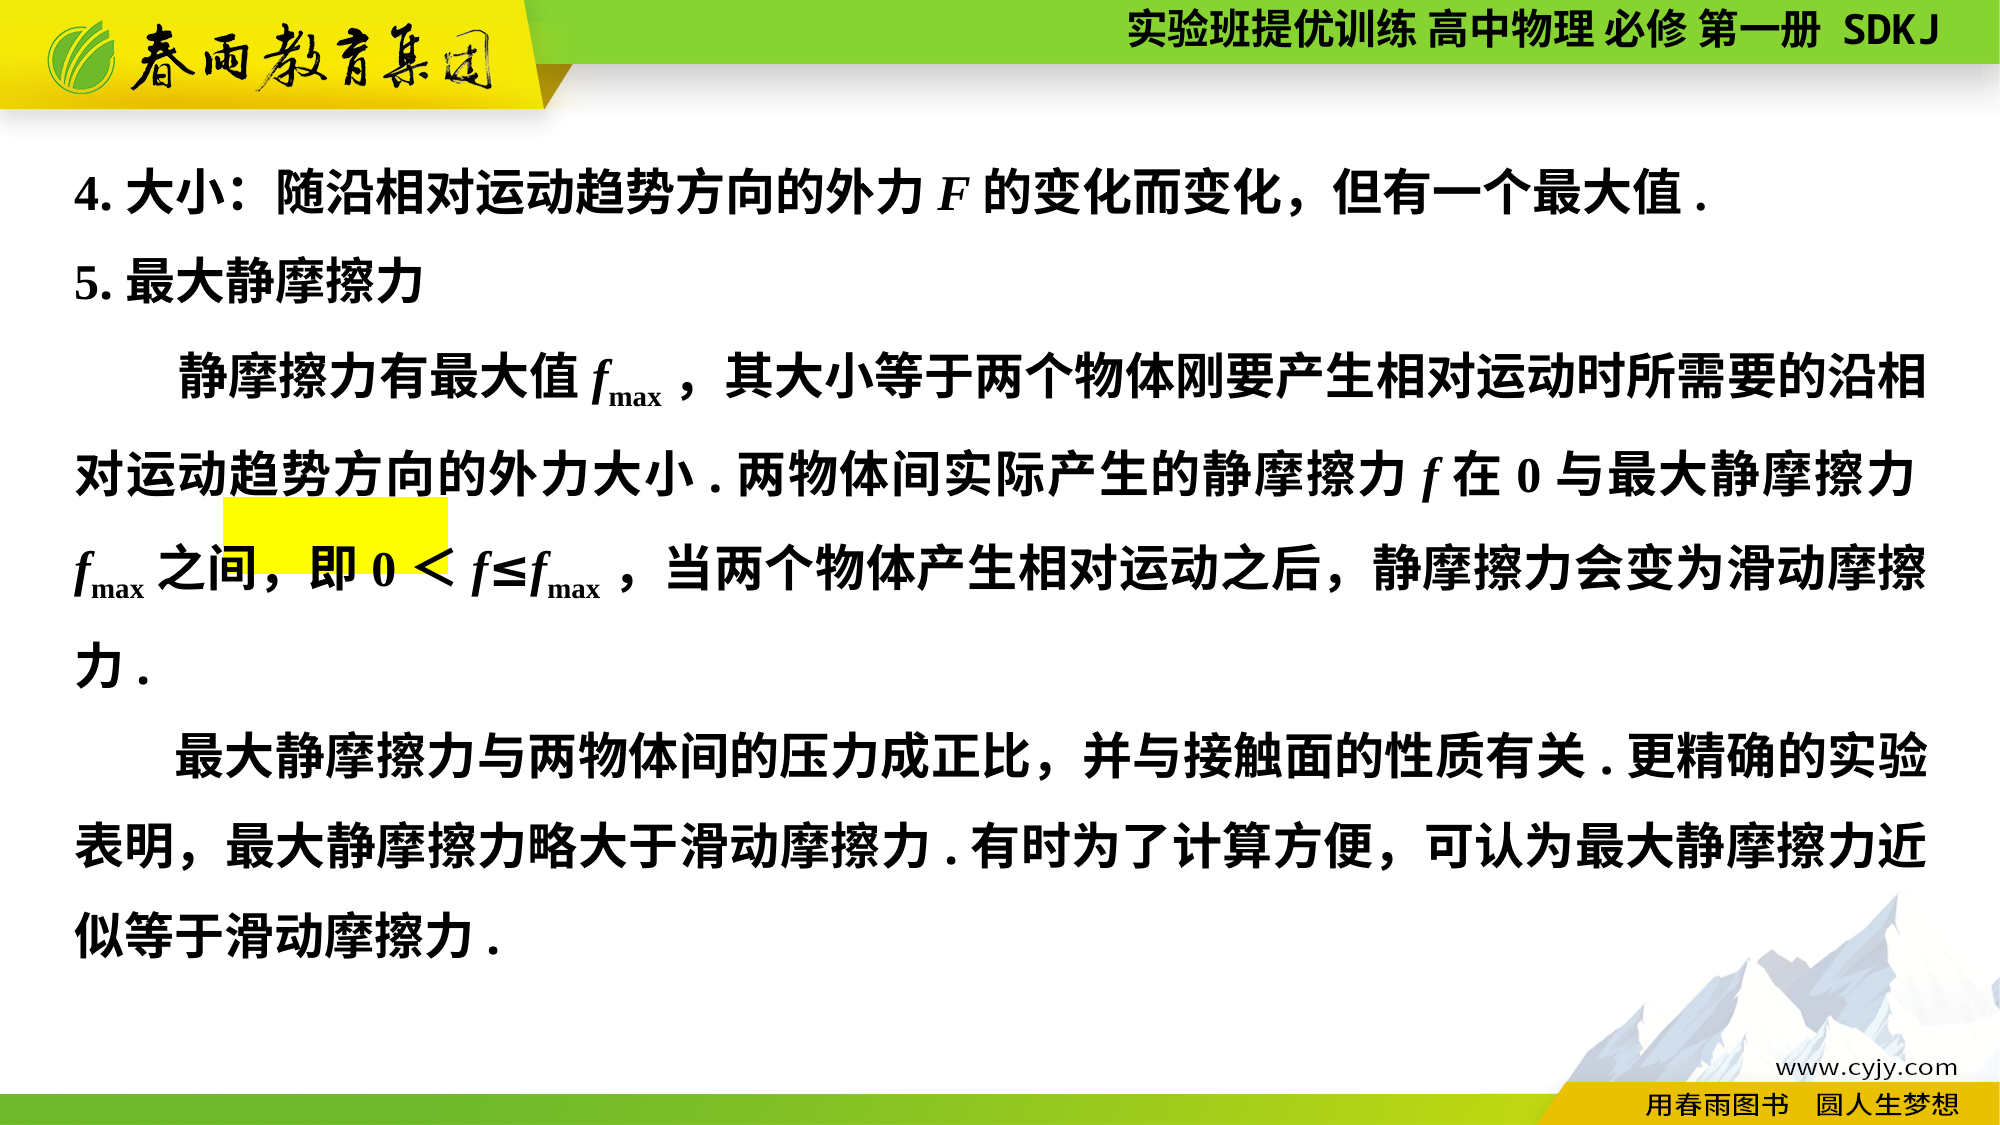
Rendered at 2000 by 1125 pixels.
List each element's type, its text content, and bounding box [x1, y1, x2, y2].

list 4.大小：随沿相对运动趋势方向的外力F的变化而变化，但有一个最大值. 5.最大静摩擦力 静摩擦力有最大值fmax，其大小等于两个物体刚要产生相对运动时所需要的沿相对运动趋势方向的外力大小.两物体间实际产生的静摩擦力f在0与最大静摩擦力fmax之间，即0＜f≤fmax，当两个物体产生相对运动之后，静摩擦力会变为滑动摩擦力. 最大静摩擦力与两物体间的压力成正比，并与接触面的性质有关.更精确的实验表明，最大静摩擦力略大于滑动摩擦力.有时为了计算方便，可认为最大静摩擦力近似等于滑动摩擦力. [59, 122, 1944, 865]
picture [0, 0, 2000, 1125]
